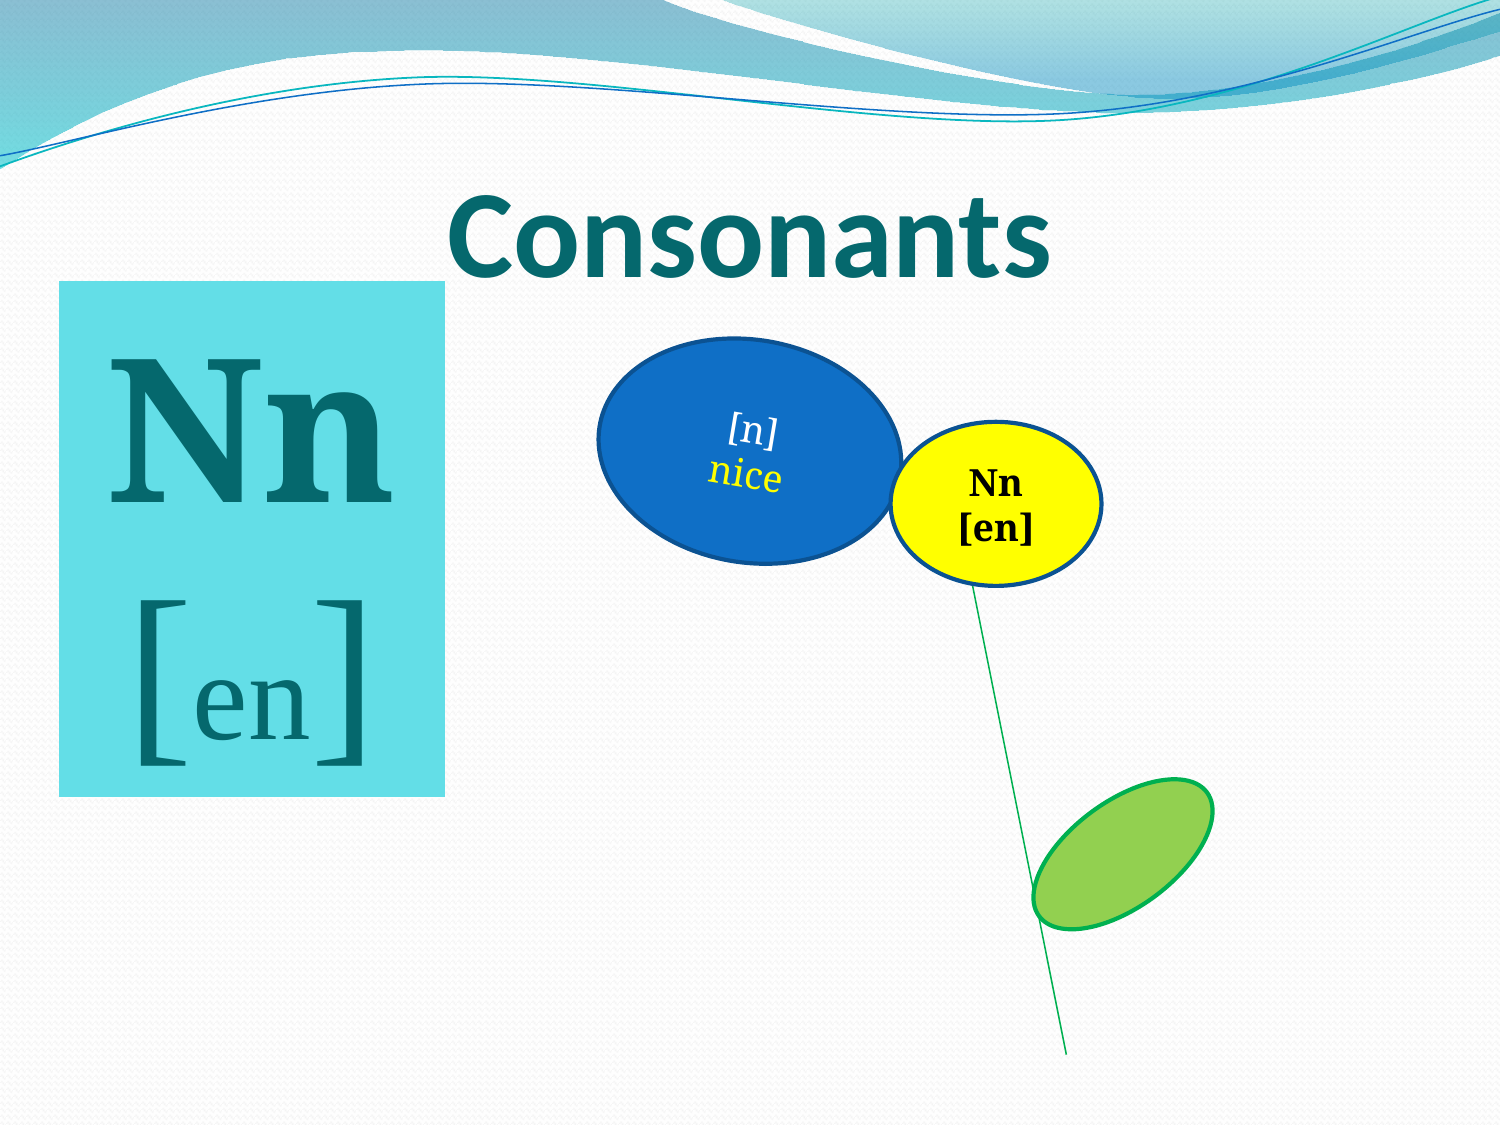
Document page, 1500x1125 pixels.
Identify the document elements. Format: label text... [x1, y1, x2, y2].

text_box [n] nice [596, 336, 904, 566]
text_box Nn [en] [888, 419, 1104, 588]
table_header Nn [en] [59, 281, 445, 797]
text_box [1031, 880, 1178, 932]
title Consonants [75, 115, 1425, 303]
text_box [784, 773, 1255, 868]
